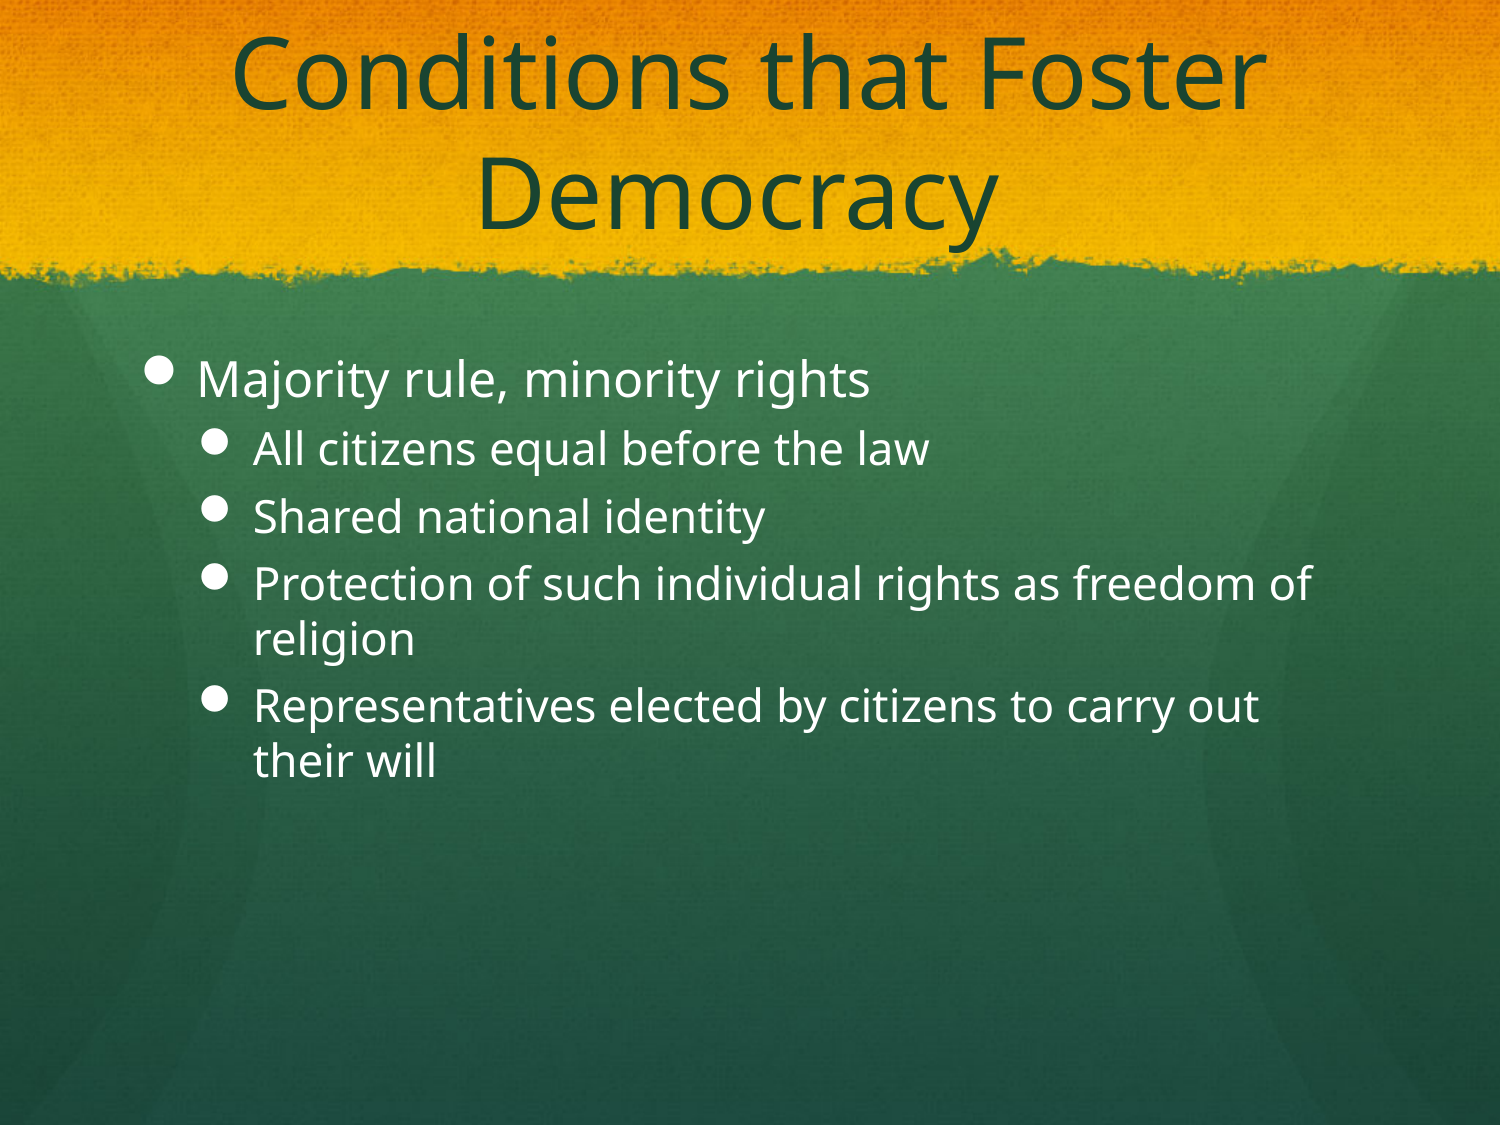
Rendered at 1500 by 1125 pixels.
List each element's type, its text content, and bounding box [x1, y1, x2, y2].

title Conditions that Foster Democracy [125, 13, 1375, 246]
list Majority rule, minority rights All citizens equal before the law Shared national identity Protection of such individual rights as freedom of religion Representatives elected by citizens to carry out their will [125, 339, 1375, 1026]
picture [0, 0, 1500, 1125]
